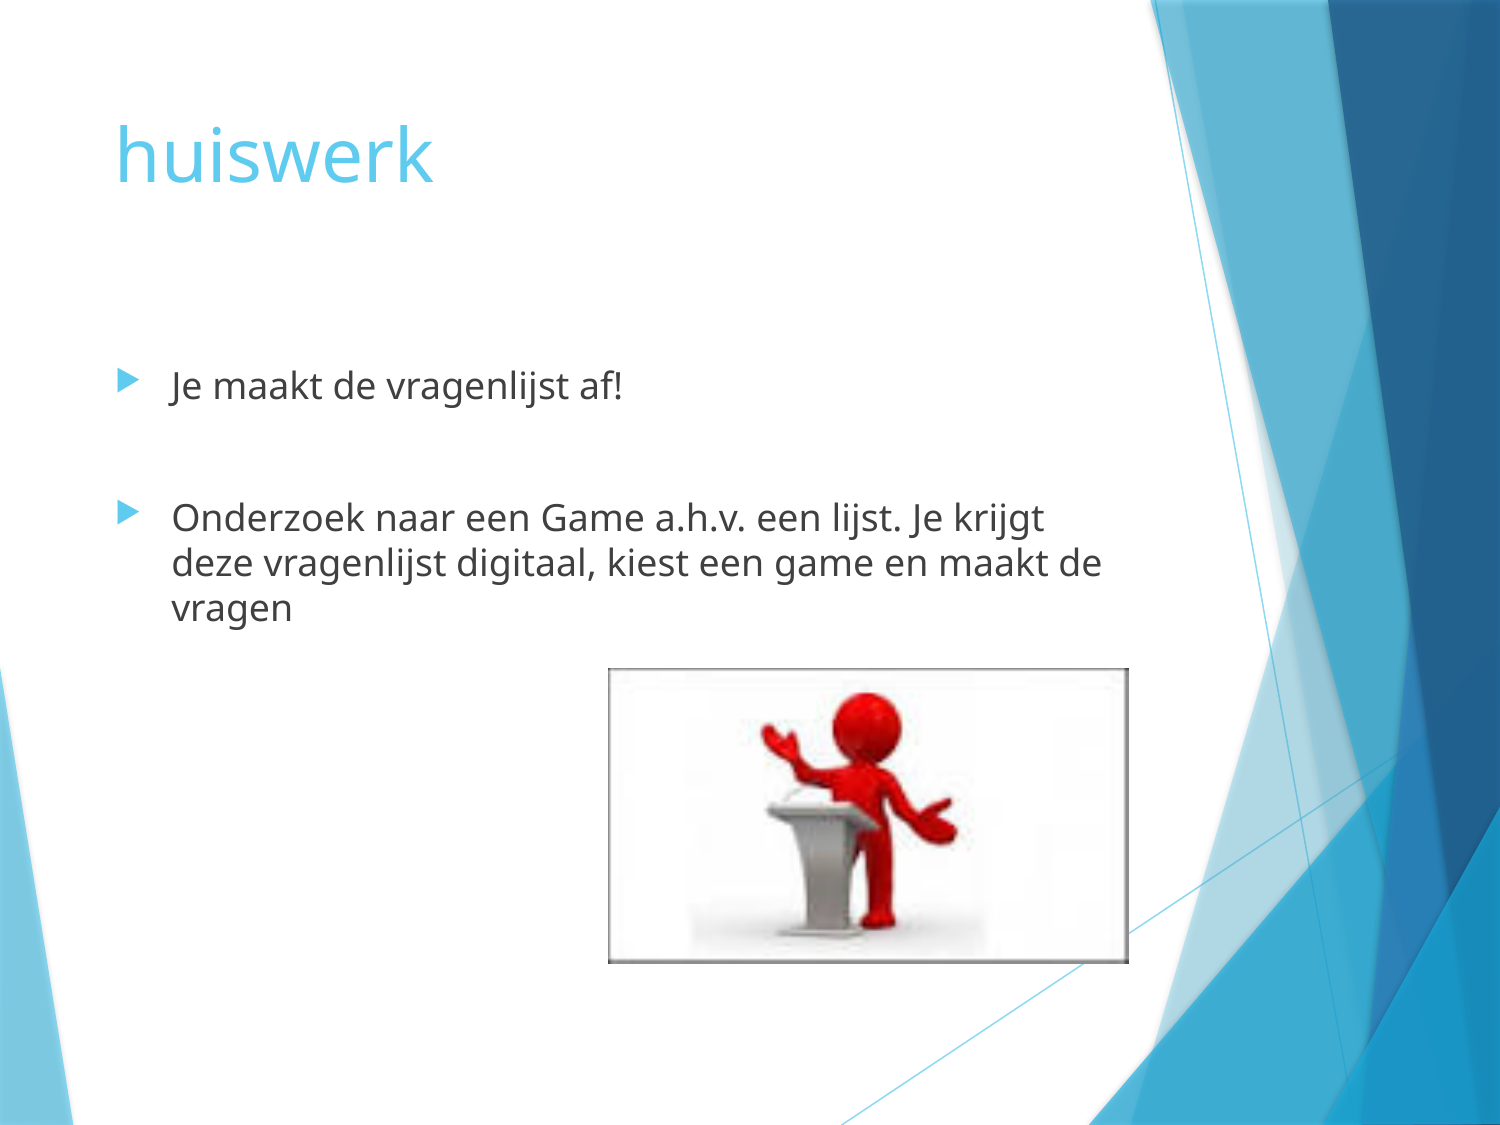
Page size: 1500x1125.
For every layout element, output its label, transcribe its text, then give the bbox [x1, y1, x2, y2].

list Je maakt de vragenlijst af! Onderzoek naar een Game a.h.v. een lijst. Je krijgt deze vragenlijst digitaal, kiest een game en maakt de vragen [99, 354, 1142, 992]
title huiswerk [99, 99, 1142, 317]
picture [607, 668, 1130, 965]
